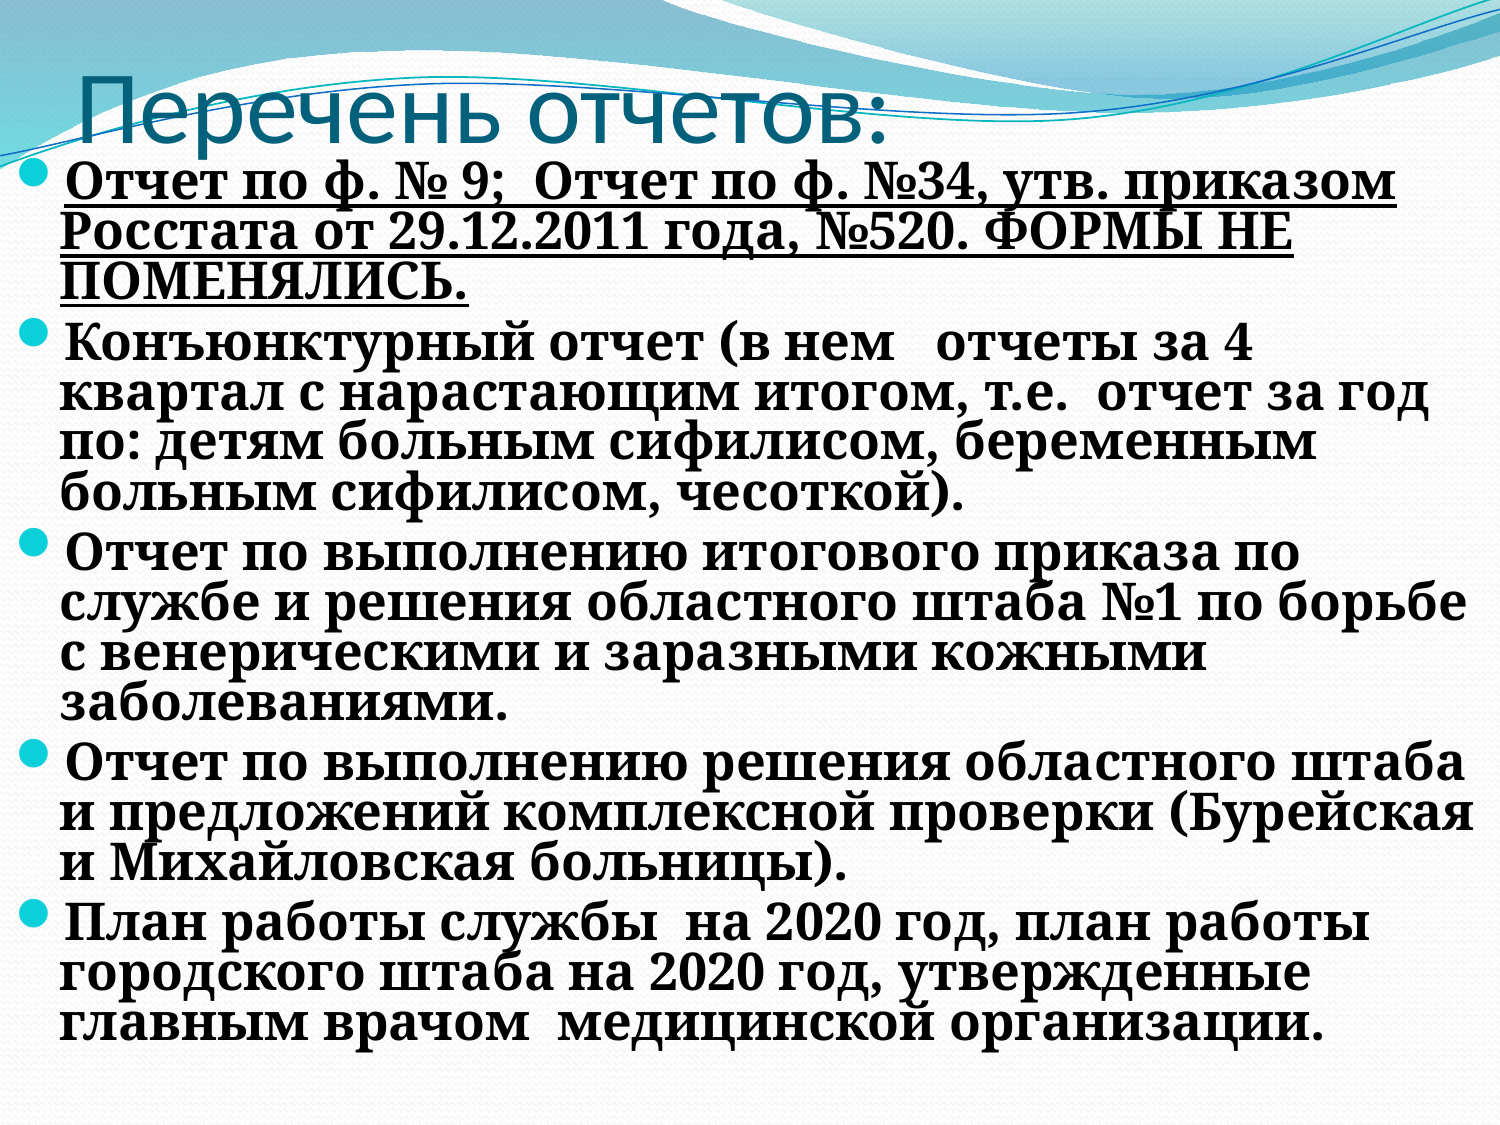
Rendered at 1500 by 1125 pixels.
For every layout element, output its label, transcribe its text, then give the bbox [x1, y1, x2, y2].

list Отчет по ф. № 9; Отчет по ф. №34, утв. приказом Росстата от 29.12.2011 года, №520. ФОРМЫ НЕ ПОМЕНЯЛИСЬ. Конъюнктурный отчет (в нем отчеты за 4 квартал с нарастающим итогом, т.е. отчет за год по: детям больным сифилисом, беременным больным сифилисом, чесоткой). Отчет по выполнению итогового приказа по службе и решения областного штаба №1 по борьбе с венерическими и заразными кожными заболеваниями. Отчет по выполнению решения областного штаба и предложений комплексной проверки (Бурейская и Михайловская больницы). План работы службы на 2020 год, план работы городского штаба на 2020 год, утвержденные главным врачом медицинской организации. [0, 152, 1500, 1125]
title Перечень отчетов: [74, 0, 1426, 152]
